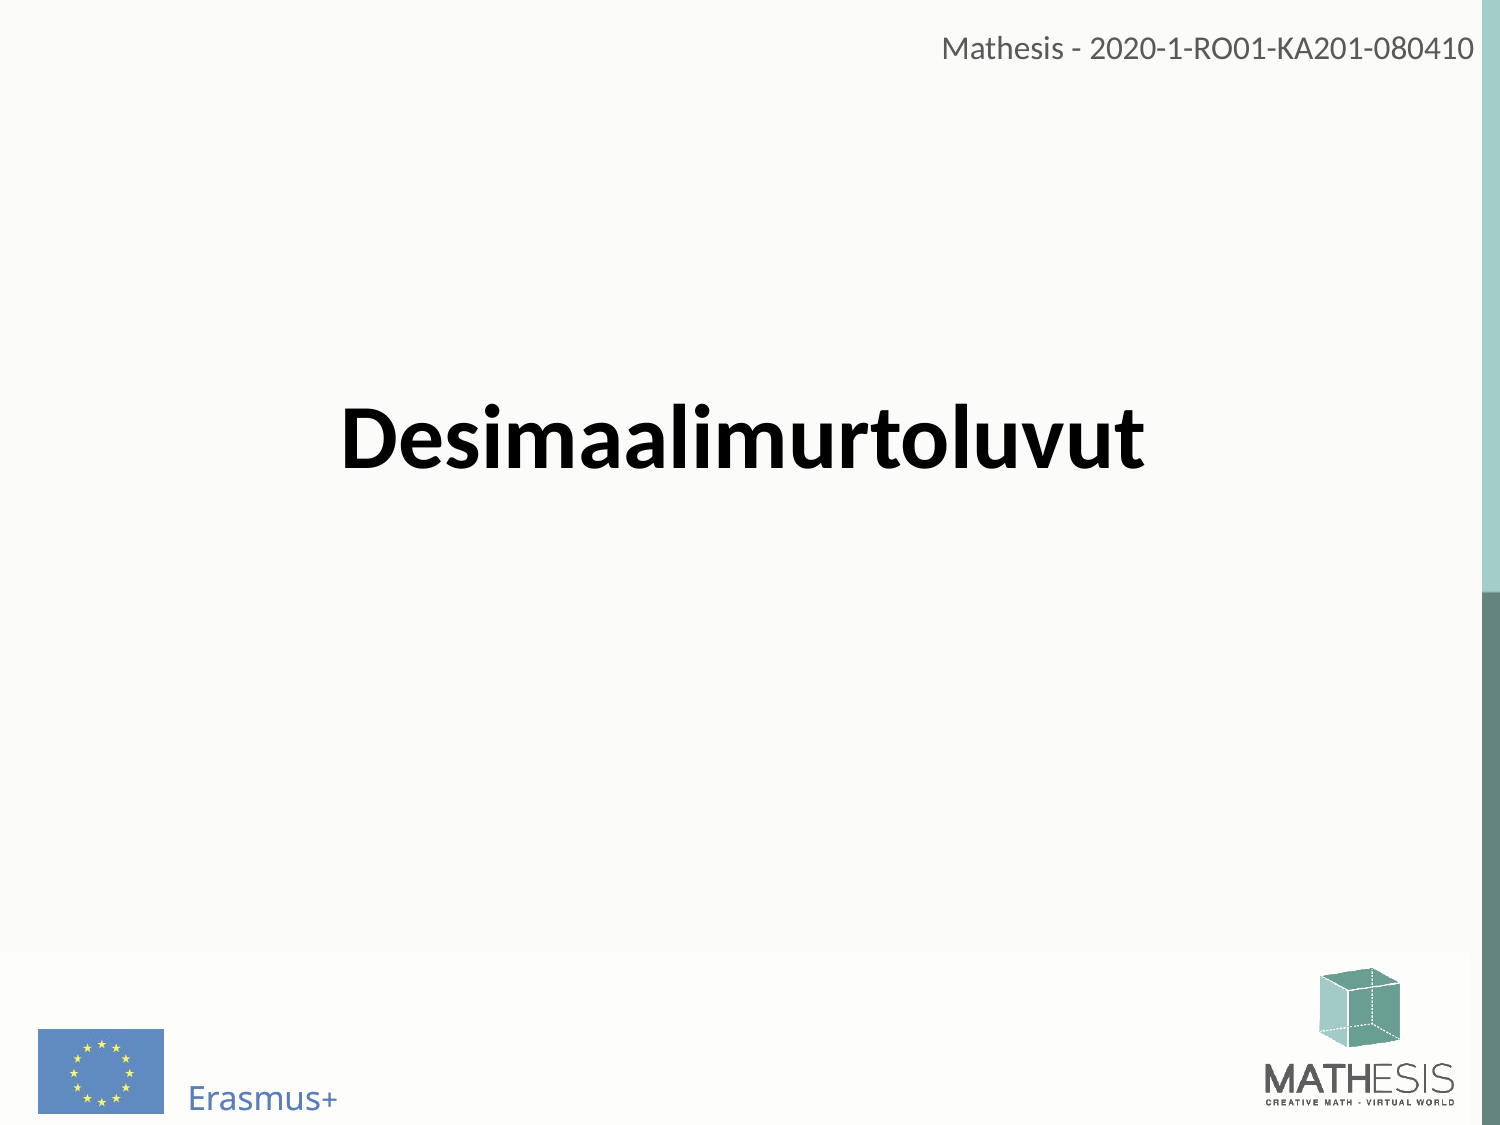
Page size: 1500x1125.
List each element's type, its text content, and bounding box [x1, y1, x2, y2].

title Desimaalimurtoluvut [64, 361, 1423, 603]
